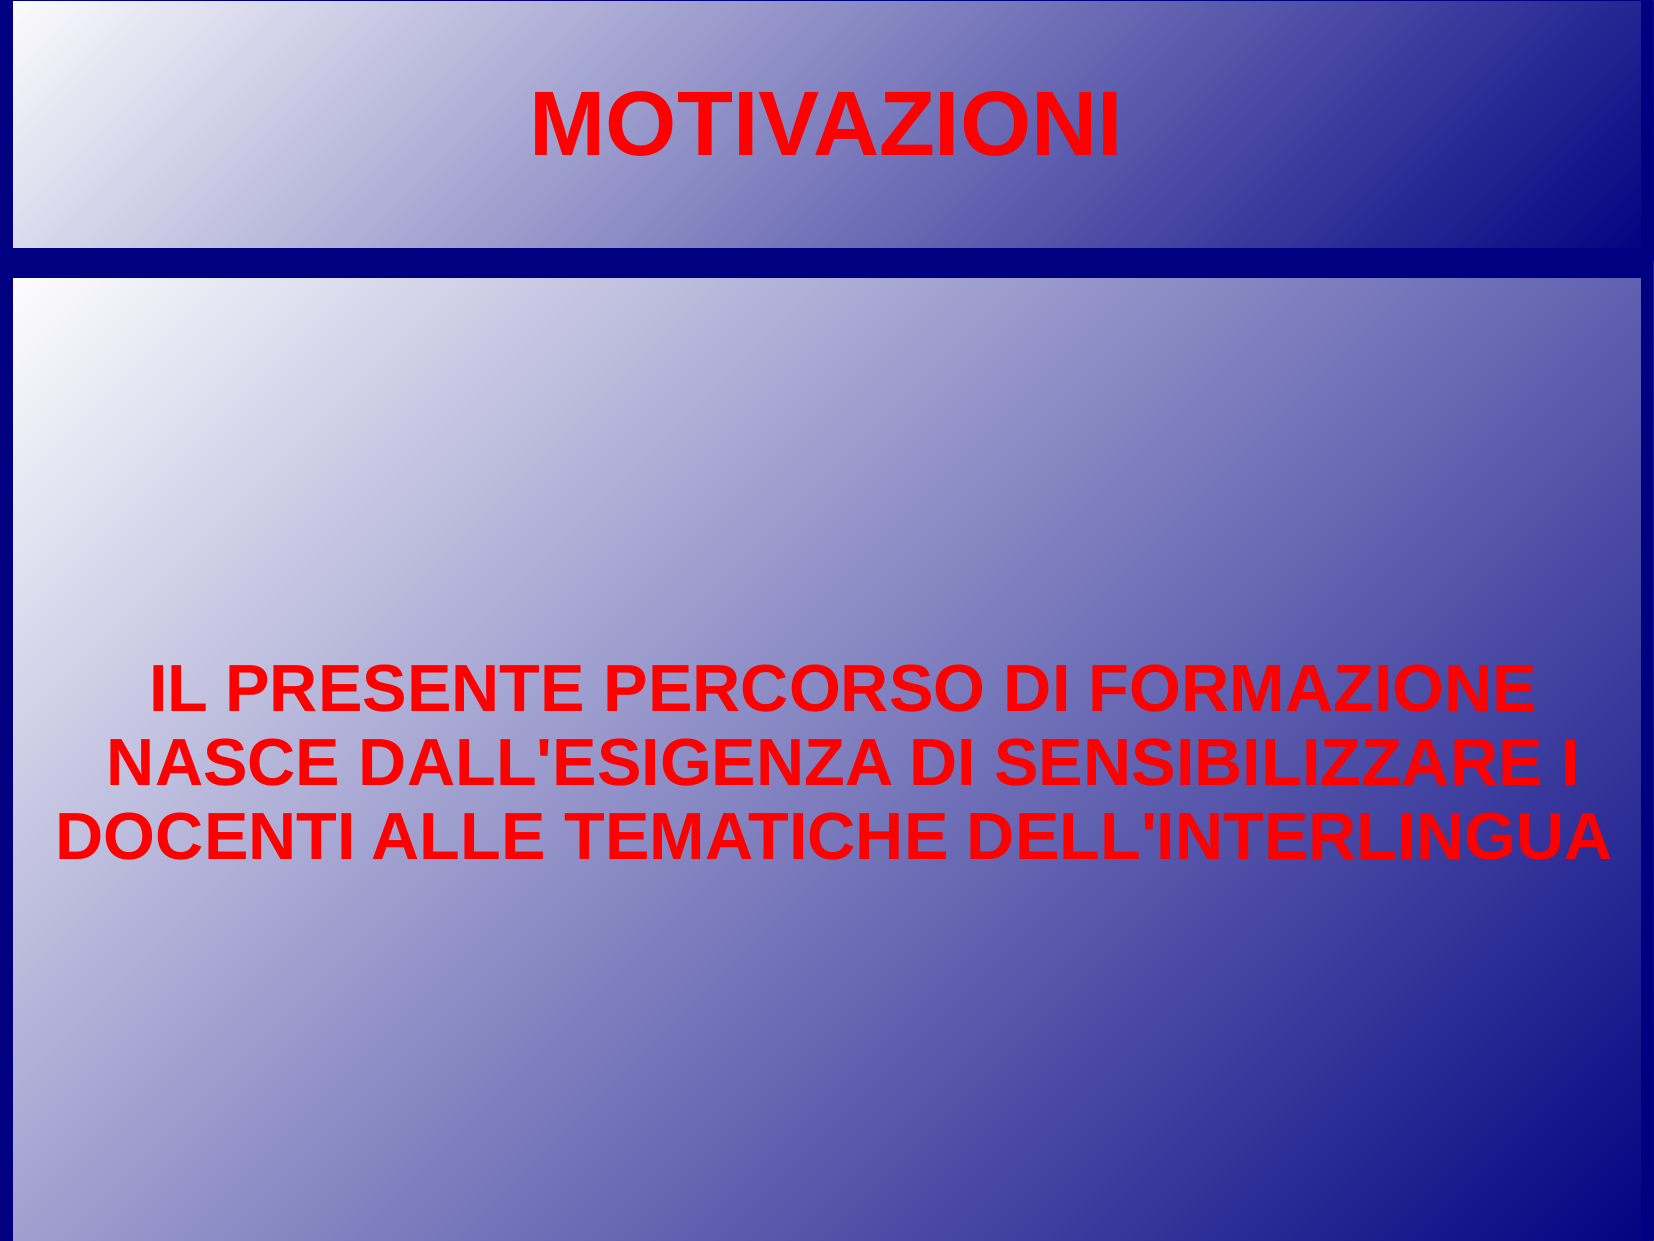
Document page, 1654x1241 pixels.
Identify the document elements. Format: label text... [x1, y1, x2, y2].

subtitle IL PRESENTE PERCORSO DI FORMAZIONE NASCE DALL'ESIGENZA DI SENSIBILIZZARE I DOCENTI ALLE TEMATICHE DELL'INTERLINGUA [0, 265, 1654, 1241]
title MOTIVAZIONI [0, 0, 1654, 262]
